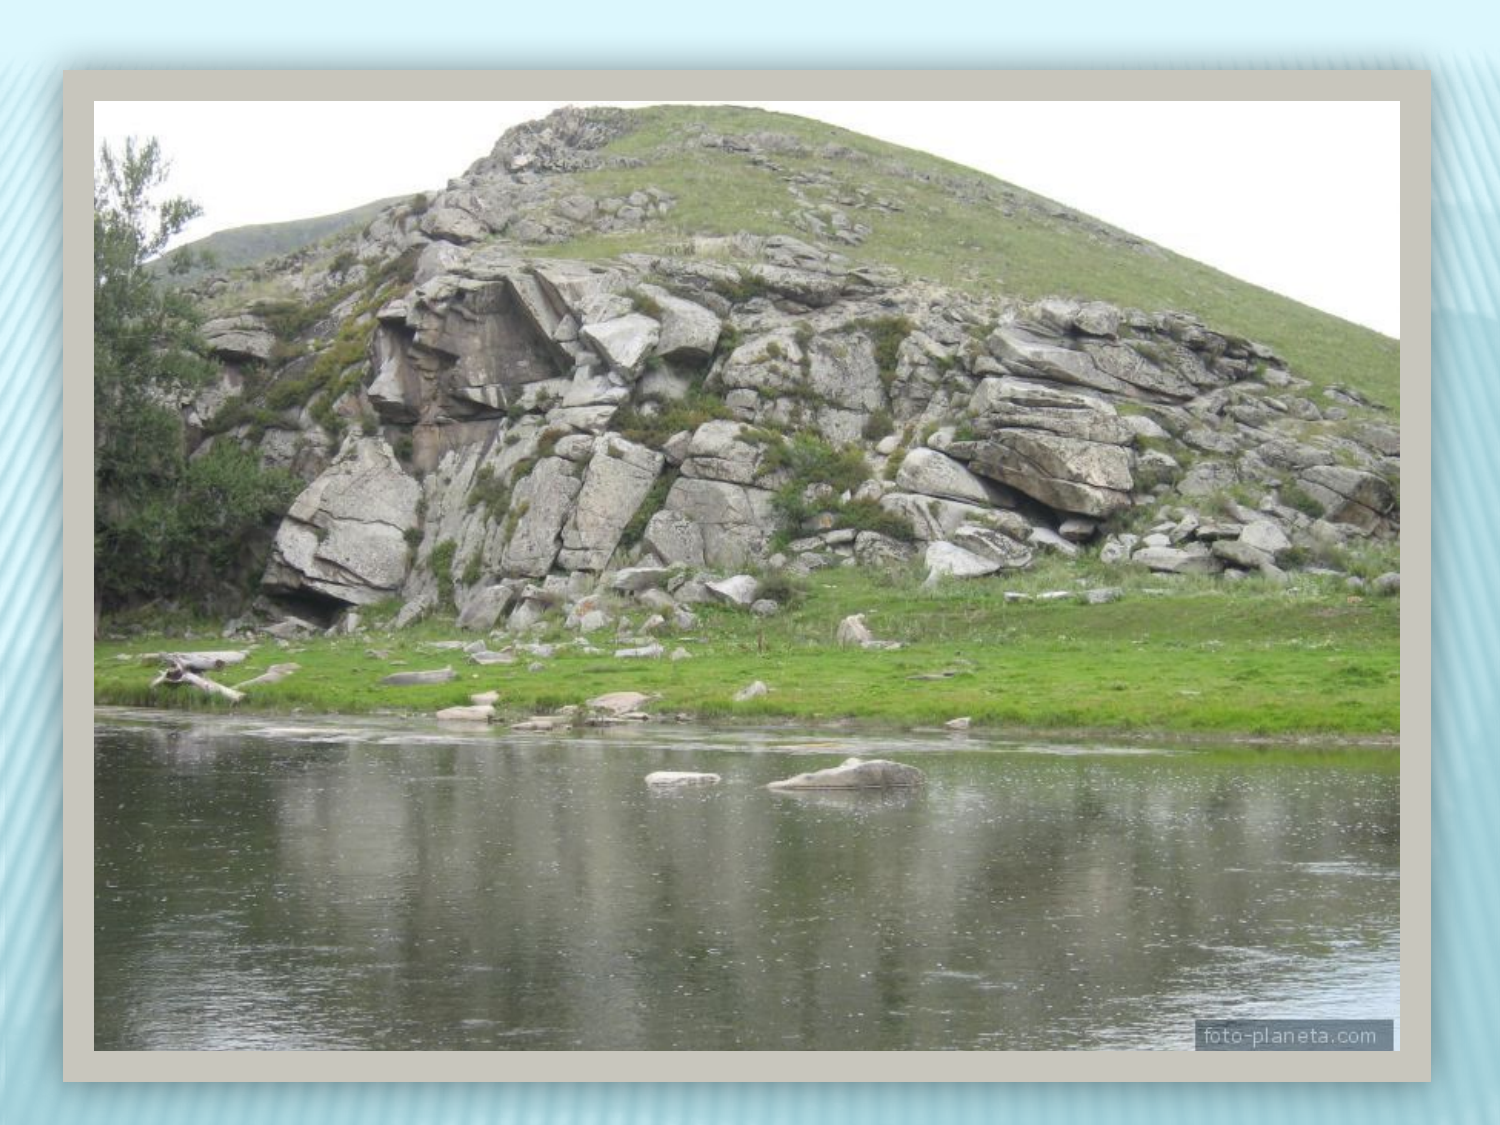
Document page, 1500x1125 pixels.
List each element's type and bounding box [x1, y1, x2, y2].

picture [93, 100, 1401, 1052]
